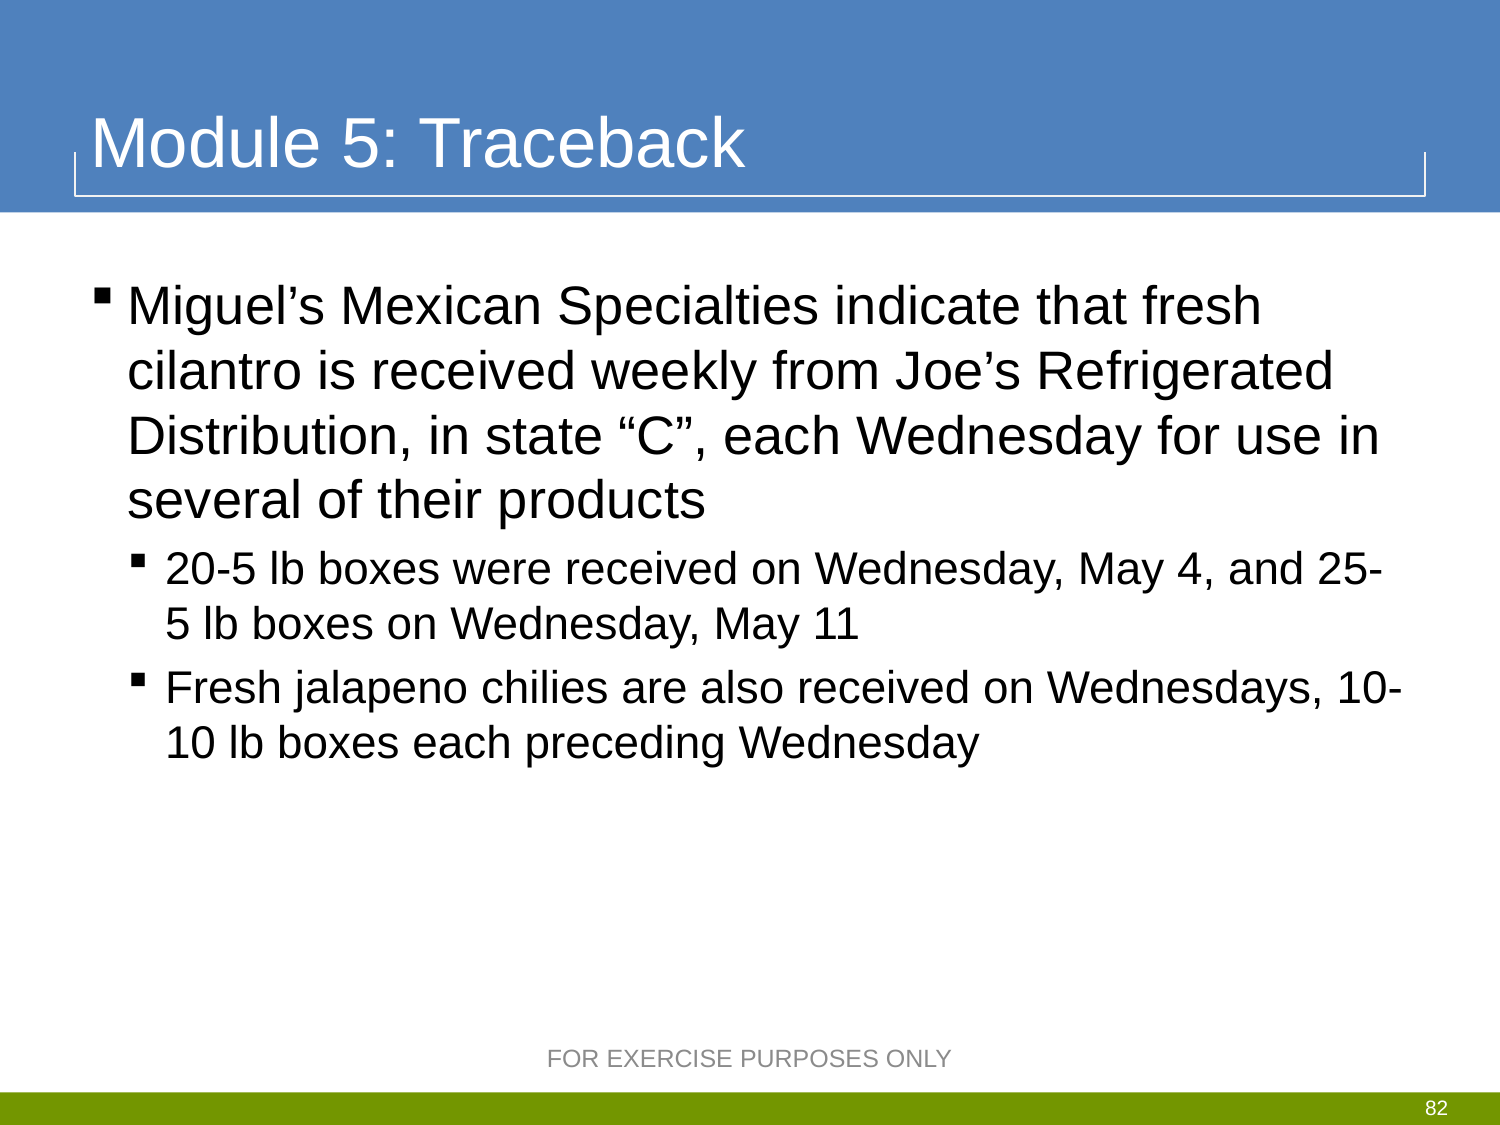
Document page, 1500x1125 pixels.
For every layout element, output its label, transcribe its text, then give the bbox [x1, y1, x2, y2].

list Miguel’s Mexican Specialties indicate that fresh cilantro is received weekly from Joe’s Refrigerated Distribution, in state “C”, each Wednesday for use in several of their products 20-5 lb boxes were received on Wednesday, May 4, and 25- 5 lb boxes on Wednesday, May 11 Fresh jalapeno chilies are also received on Wednesdays, 10-10 lb boxes each preceding Wednesday [74, 262, 1426, 1006]
title Module 5: Traceback [74, 44, 1426, 233]
footer FOR EXERCISE PURPOSES ONLY [512, 1042, 988, 1103]
